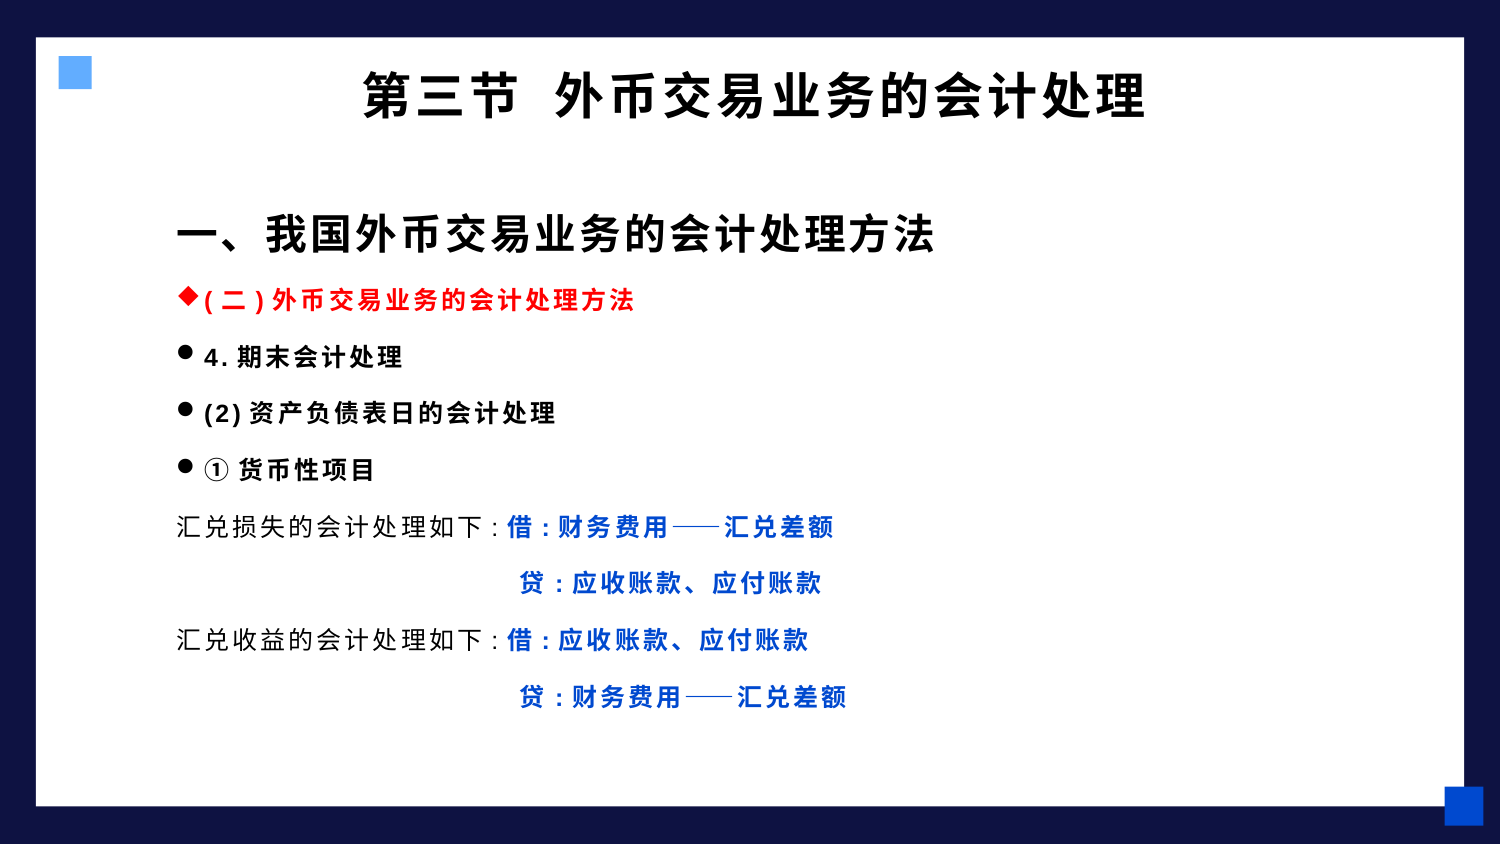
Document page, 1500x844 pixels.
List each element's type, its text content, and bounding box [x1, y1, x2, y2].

list 一、我国外币交易业务的会计处理方法 (二)外币交易业务的会计处理方法 4.期末会计处理 (2)资产负债表日的会计处理 ①货币性项目 汇兑损失的会计处理如下:借:财务费用——汇兑差额 贷:应收账款、应付账款 汇兑收益的会计处理如下:借:应收账款、应付账款 贷:财务费用——汇兑差额 [159, 197, 1344, 622]
title 第三节 外币交易业务的会计处理 [159, 43, 1344, 133]
